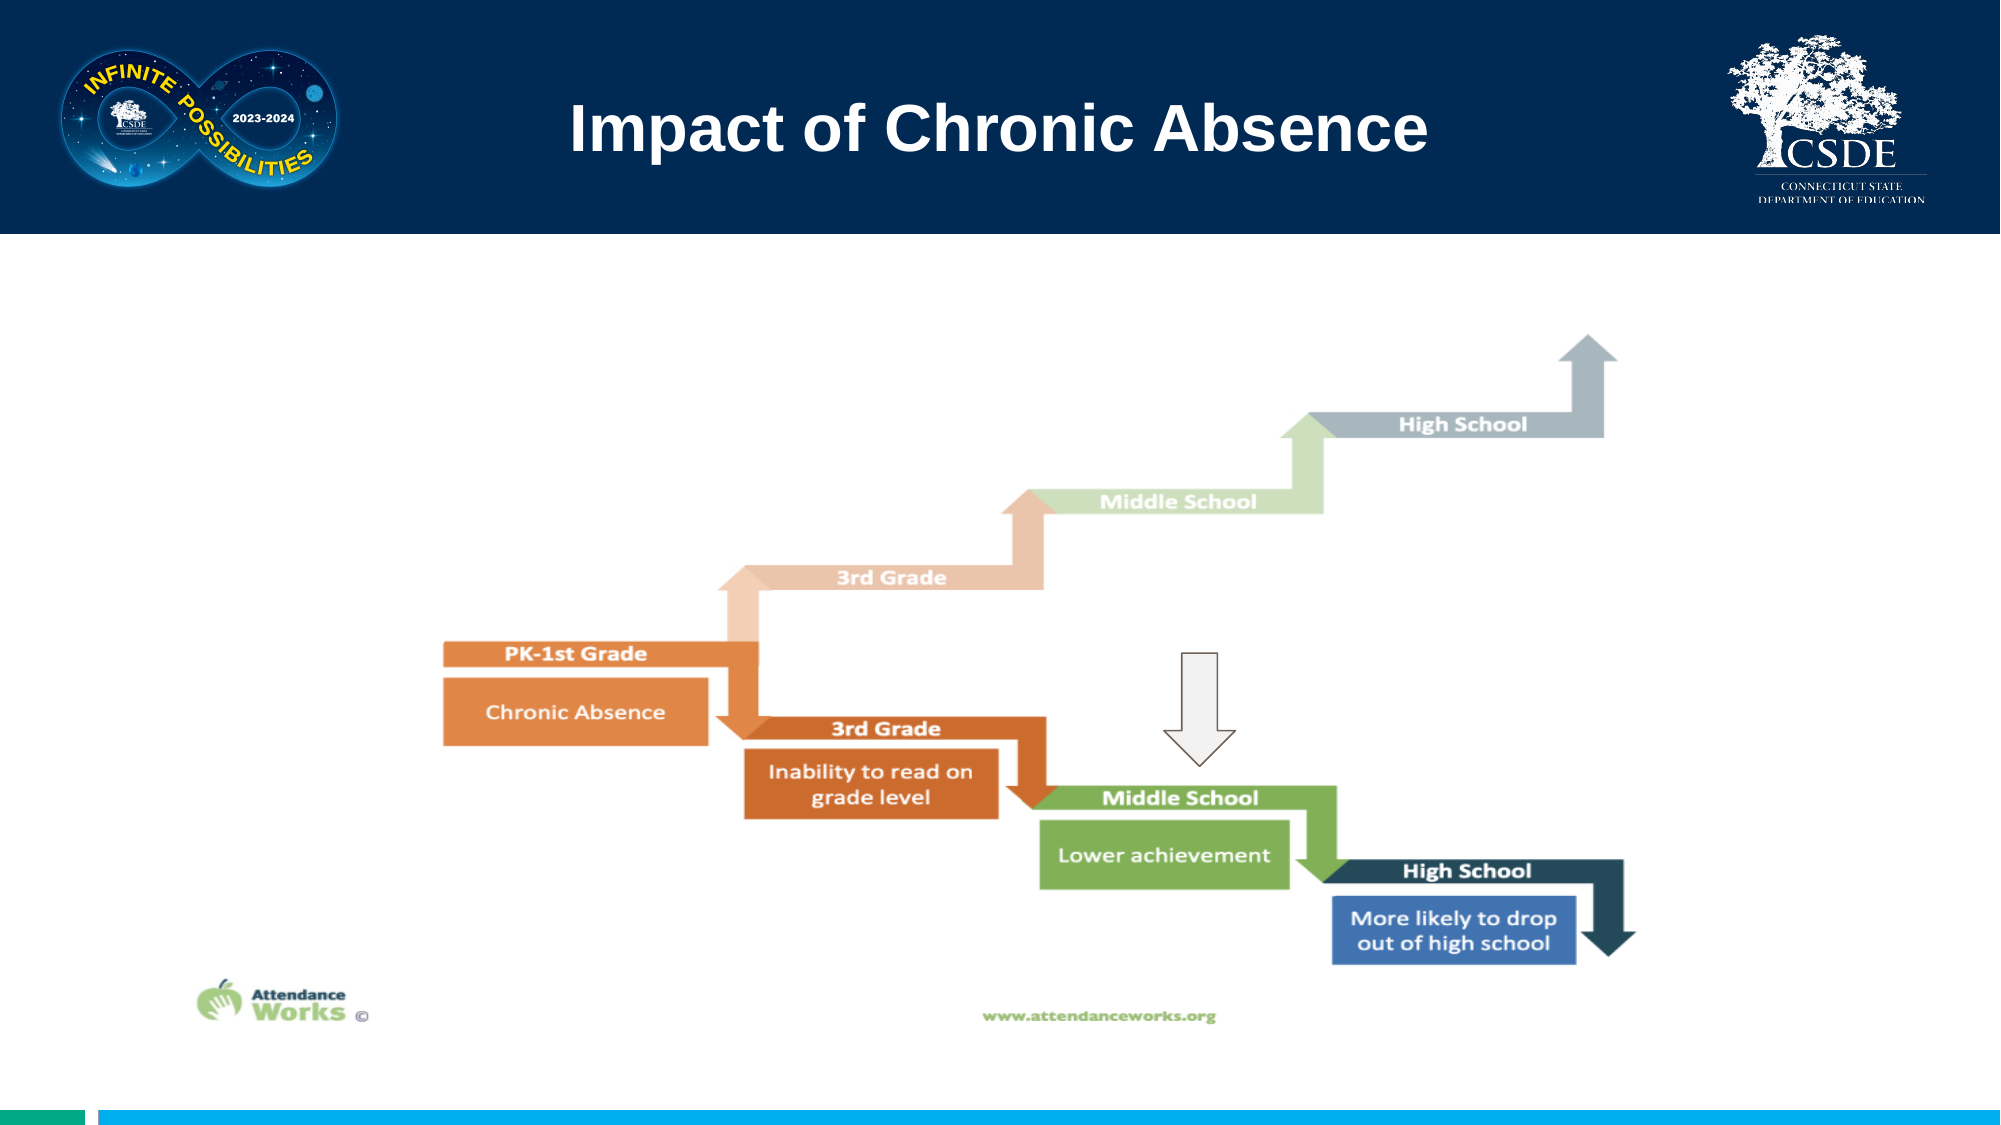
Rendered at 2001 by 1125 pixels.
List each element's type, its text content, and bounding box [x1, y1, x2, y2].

title Impact of Chronic Absence [92, 32, 1908, 219]
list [53, 42, 346, 196]
picture [1727, 34, 1927, 203]
text_box [0, 0, 2000, 234]
picture [159, 325, 1786, 1036]
